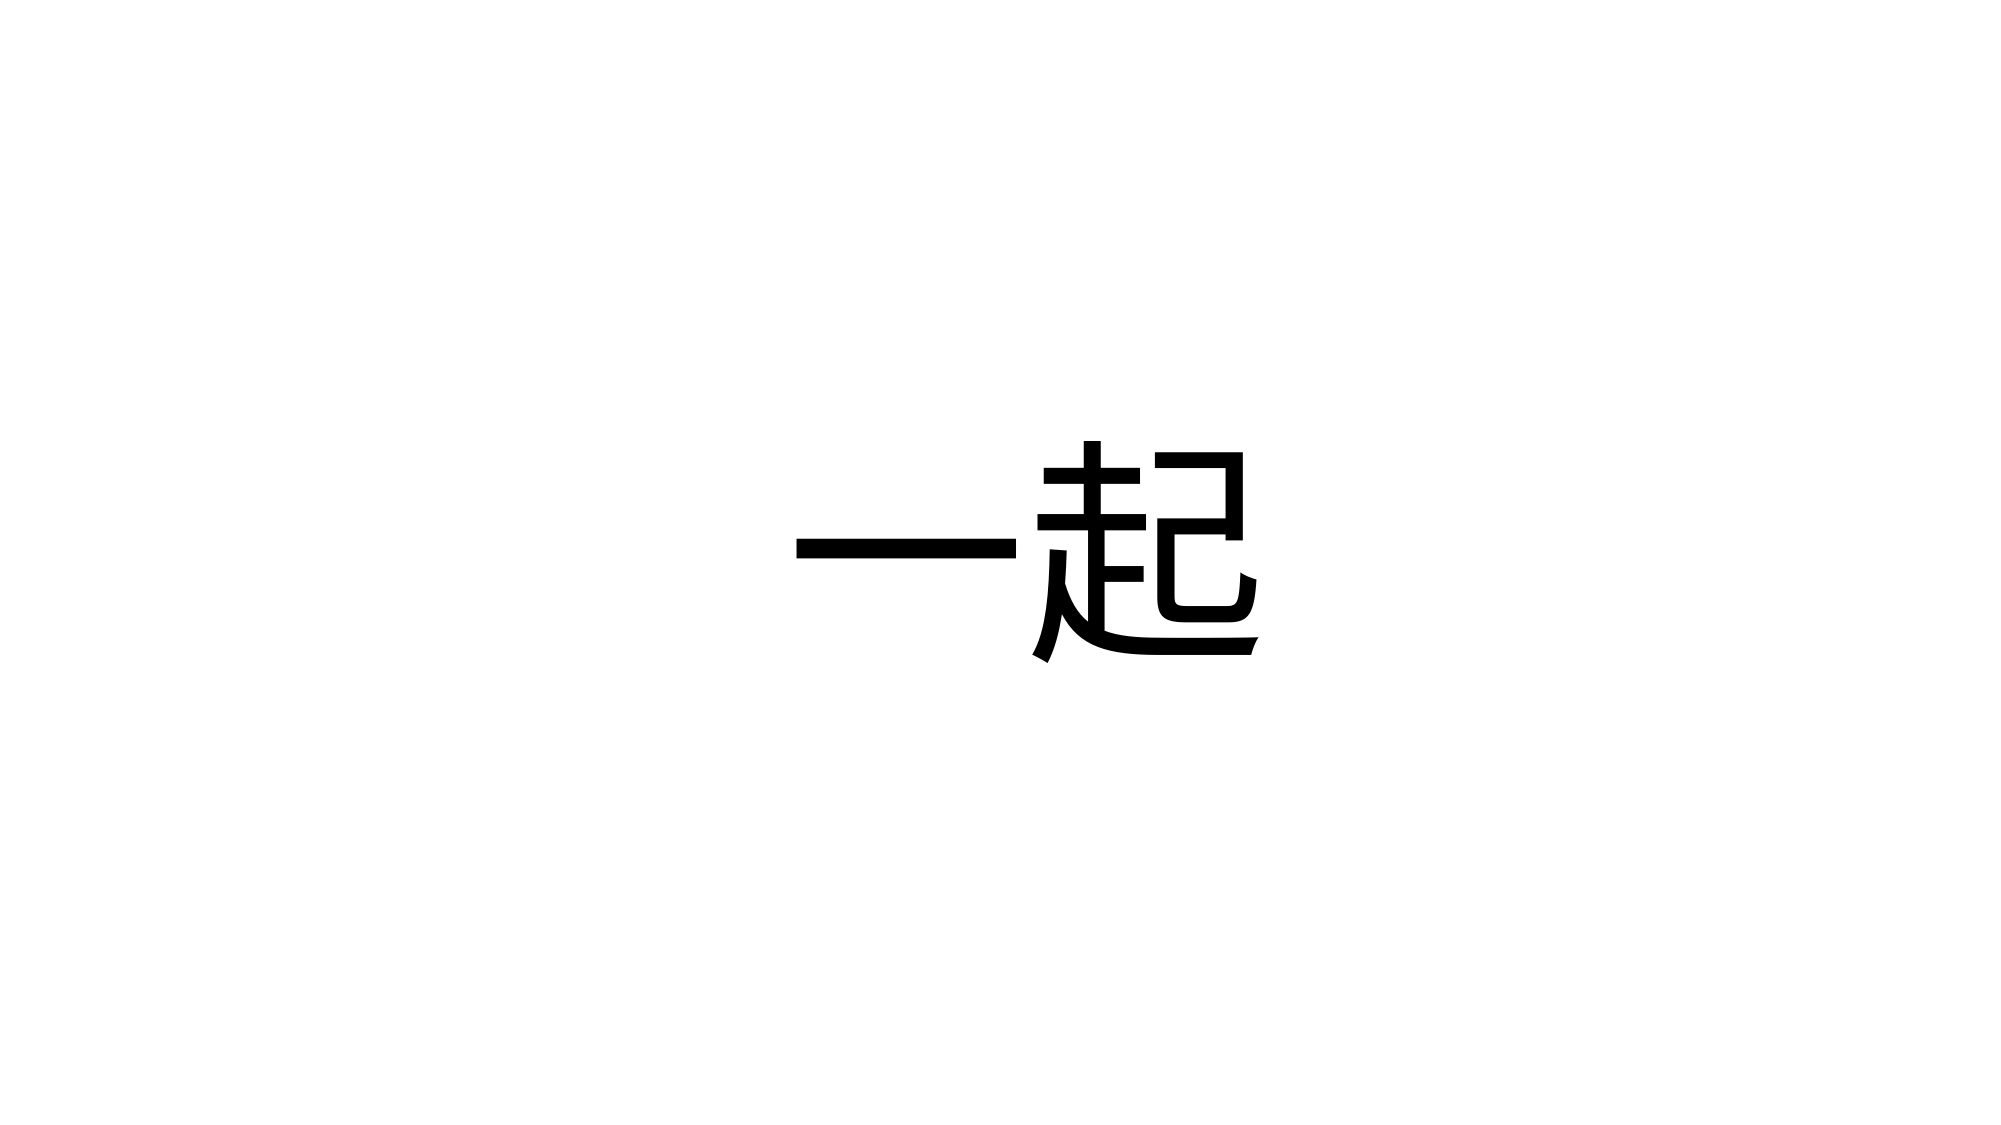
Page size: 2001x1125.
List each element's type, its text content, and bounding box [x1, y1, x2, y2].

text_box 一起 [771, 395, 1281, 698]
